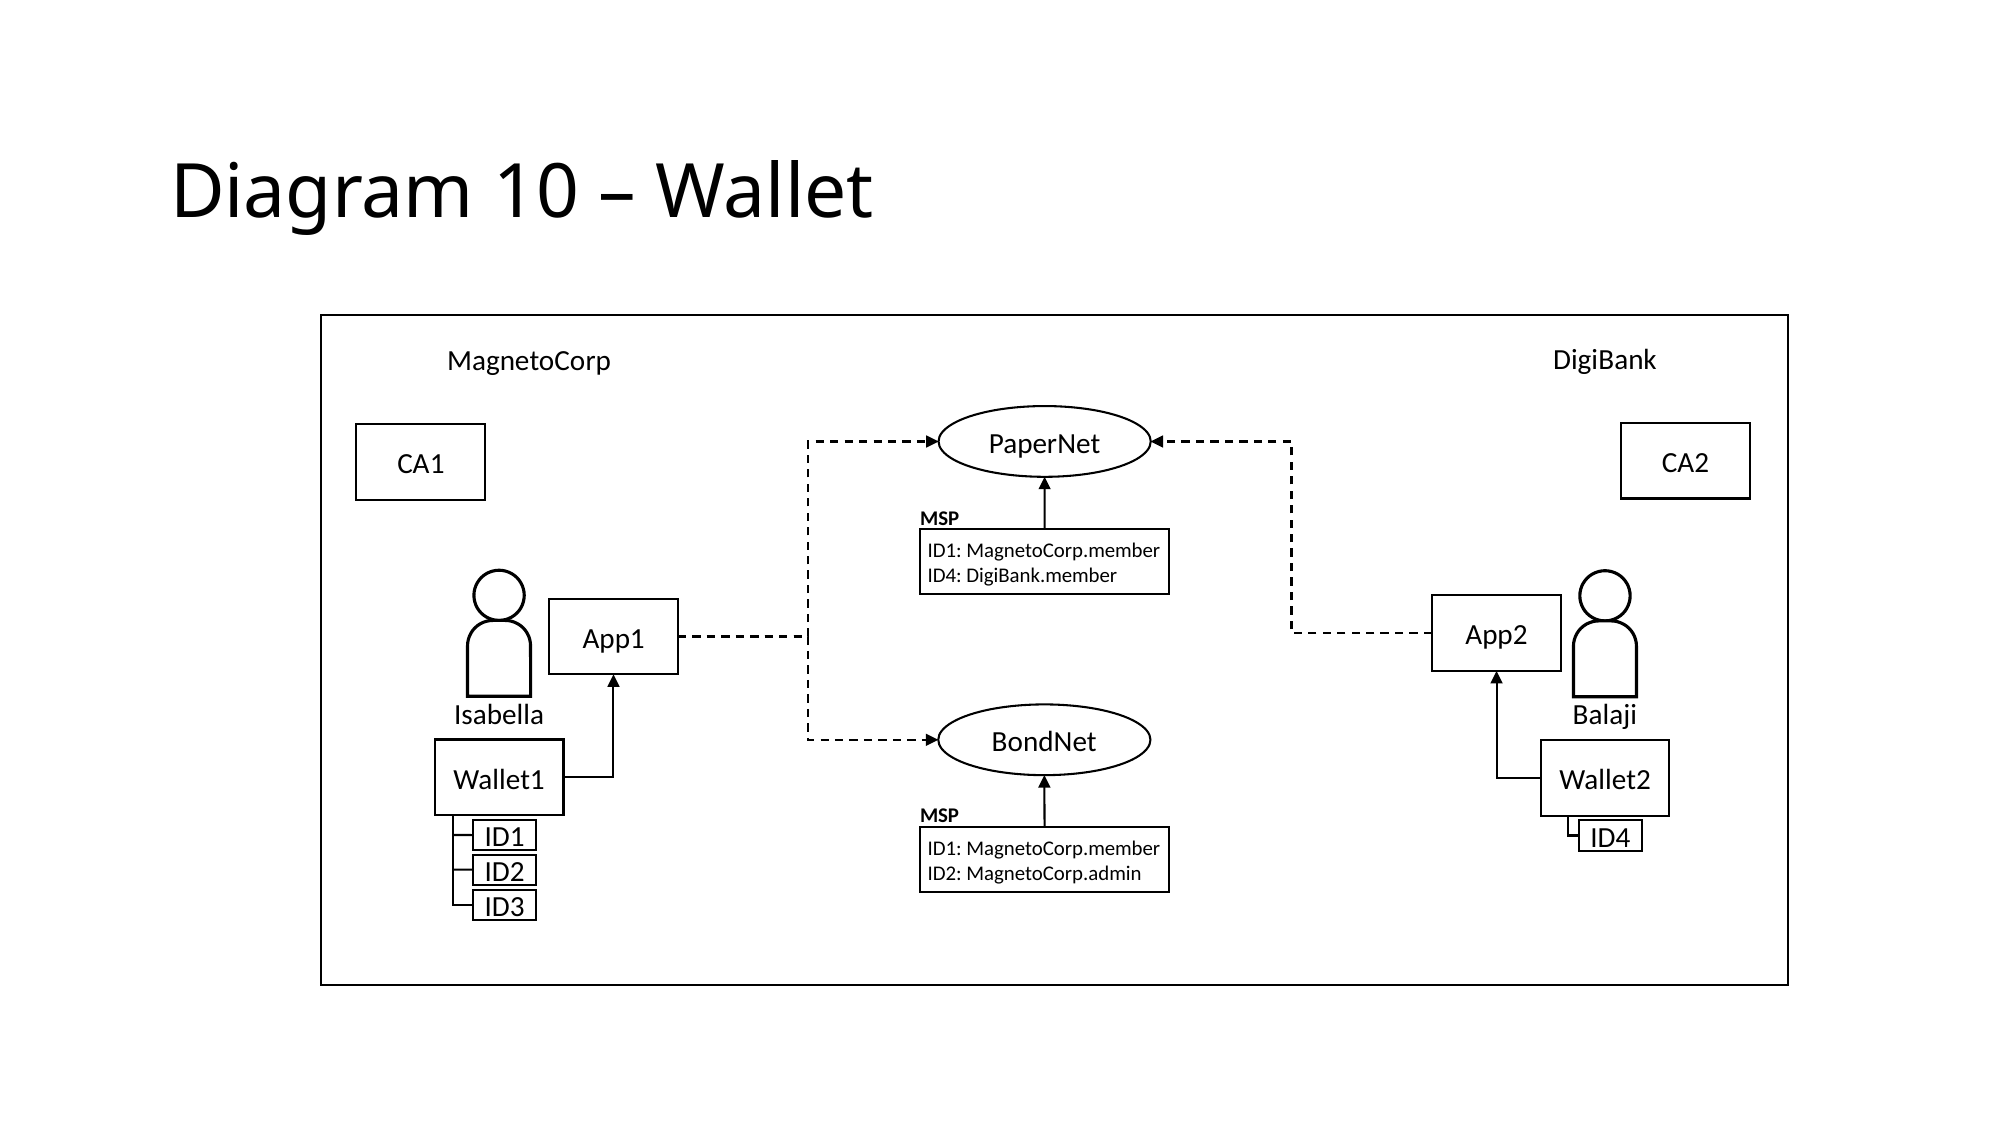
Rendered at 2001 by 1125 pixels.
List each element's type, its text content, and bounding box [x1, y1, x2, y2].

text_box CA2 [1620, 422, 1750, 499]
text_box App2 [1432, 595, 1562, 671]
text_box Diagram 10 – Wallet [162, 84, 1888, 303]
text_box App1 [553, 598, 677, 675]
text_box PaperNet [938, 406, 1151, 477]
text_box DigiBank [1545, 333, 1665, 384]
text_box [320, 315, 1788, 986]
text_box CA1 [356, 424, 486, 501]
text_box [445, 569, 553, 739]
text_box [677, 441, 939, 636]
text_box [1496, 670, 1541, 779]
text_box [1540, 739, 1670, 852]
text_box MSP [939, 497, 967, 538]
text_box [677, 636, 939, 741]
text_box ID1: MagnetoCorp.member ID4: DigiBank.member [939, 529, 1150, 595]
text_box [1564, 570, 1646, 739]
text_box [563, 674, 614, 778]
text_box MagnetoCorp [439, 333, 619, 384]
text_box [1150, 441, 1433, 634]
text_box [912, 704, 1170, 893]
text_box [434, 739, 564, 921]
